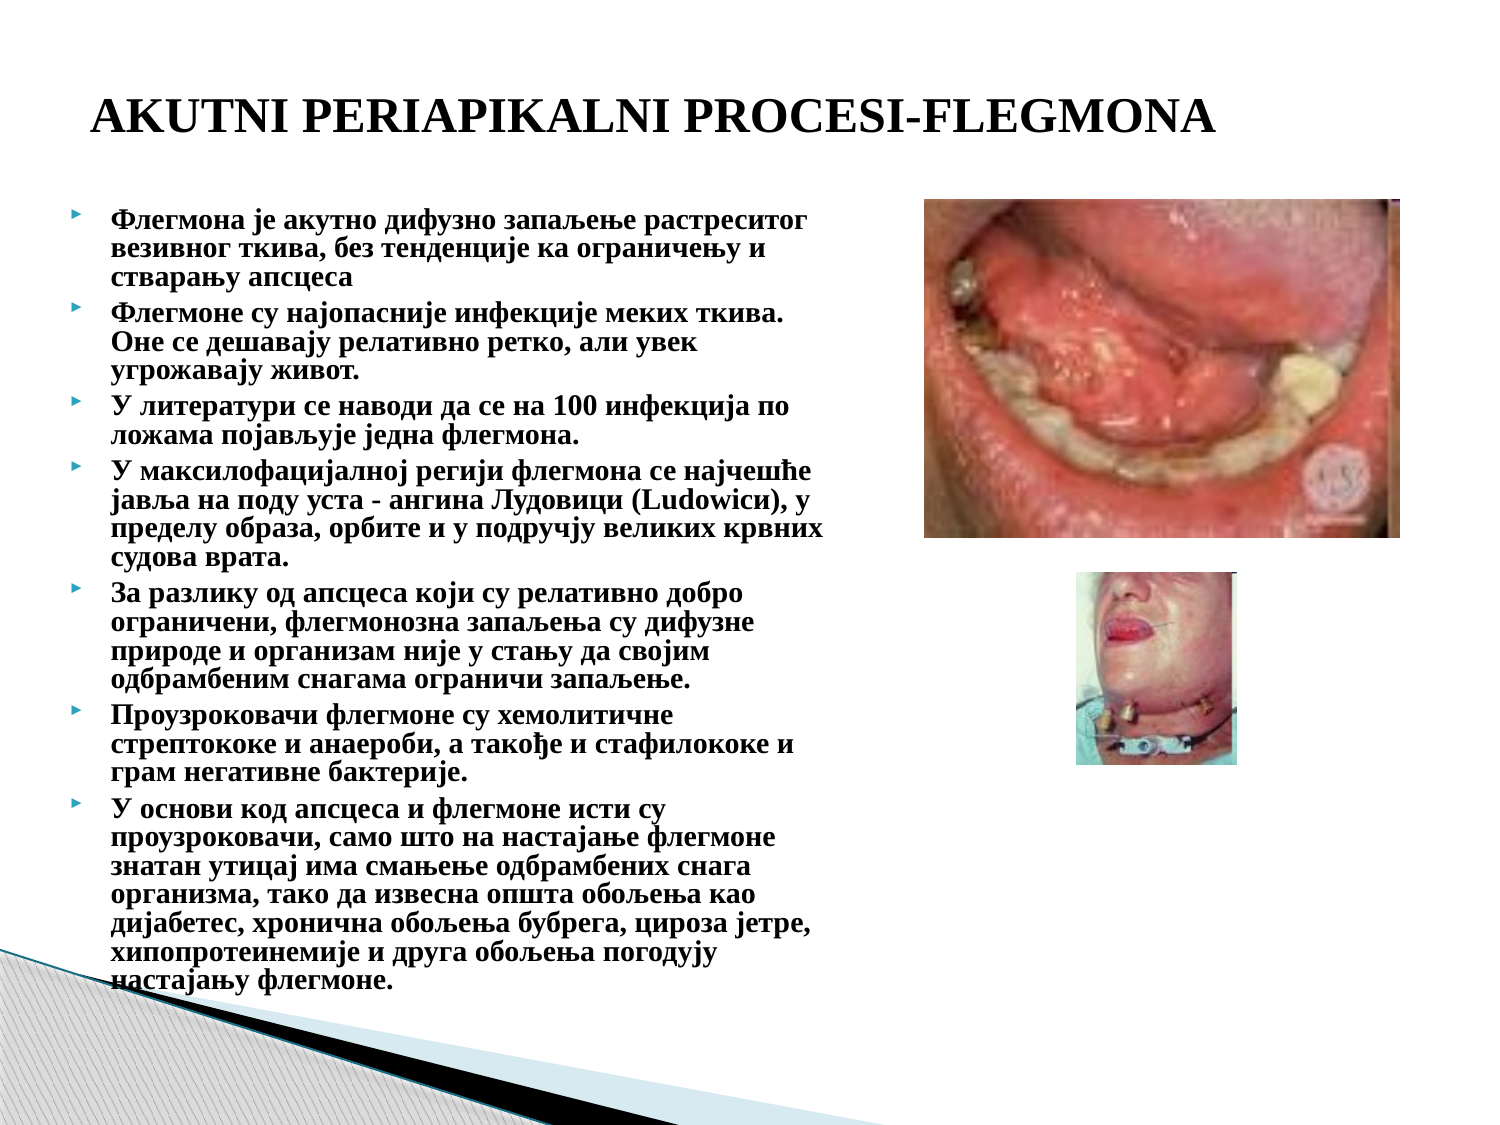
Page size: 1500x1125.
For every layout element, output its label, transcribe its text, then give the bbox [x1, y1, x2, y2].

list Флегмона је акутно дифузно запаљење растреситог везивног ткива, без тенденције ка ограничењу и стварању апсцеса Флегмоне су најопасније инфекције меких ткива. Оне се дешавају релативно ретко, али увек угрожавају живот. У литератури се наводи да се на 100 инфекција по ложама појављује једна флегмона. У максилофацијалној регији флегмона се најчешће јавља на поду уста - ангина Лудовици (Ludowicи), у пределу образа, орбите и у подручју великих крвних судова врата. За разлику од апсцеса који су релативно добро ограничени, флегмонозна запаљења су дифузне природе и организам није у стању да својим одбрамбеним снагама ограничи запаљење. Проузроковачи флегмоне су хемолитичне стрептококе и анаероби, а такође и стафилококе и грам негативне бактерије. У основи код апсцеса и флегмоне исти су проузроковачи, само што на настајање флегмоне знатан утицај има смањење одбрамбених снага организма, тако да извесна општа обољења као дијабетес, хронична обољења бубрега, цироза јетре, хипопротеинемије и друга обољења погодују настајању флегмоне. [37, 198, 850, 1012]
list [1076, 572, 1237, 765]
title AKUTNI PERIAPIKALNI PROCESI-FLEGMONA [75, 75, 1425, 150]
picture [924, 199, 1401, 538]
